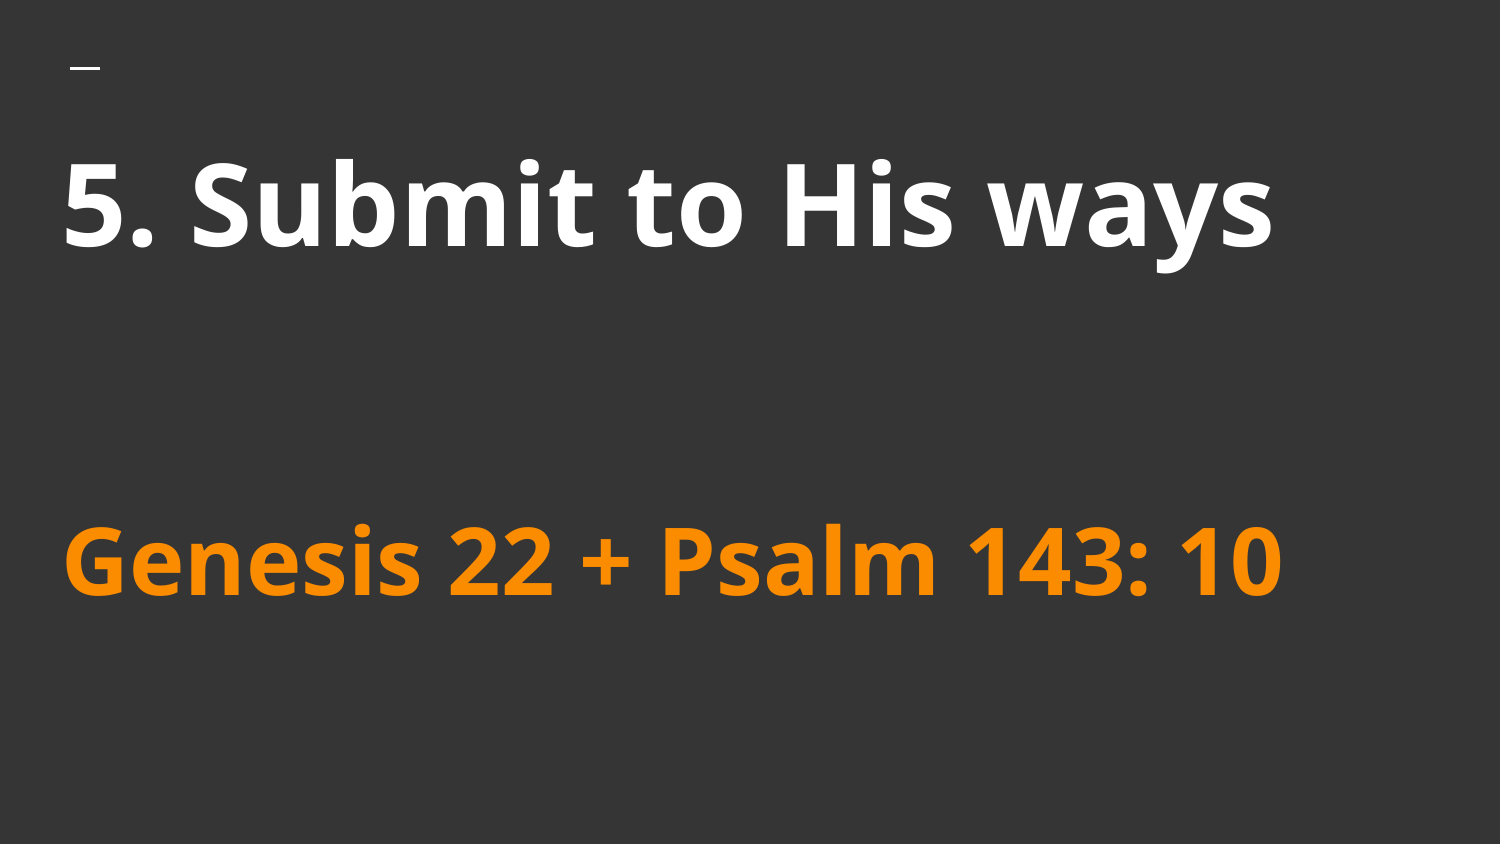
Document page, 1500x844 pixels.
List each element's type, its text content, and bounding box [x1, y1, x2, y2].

title 5. Submit to His ways Genesis 22 + Psalm 143: 10 [46, 116, 1461, 747]
